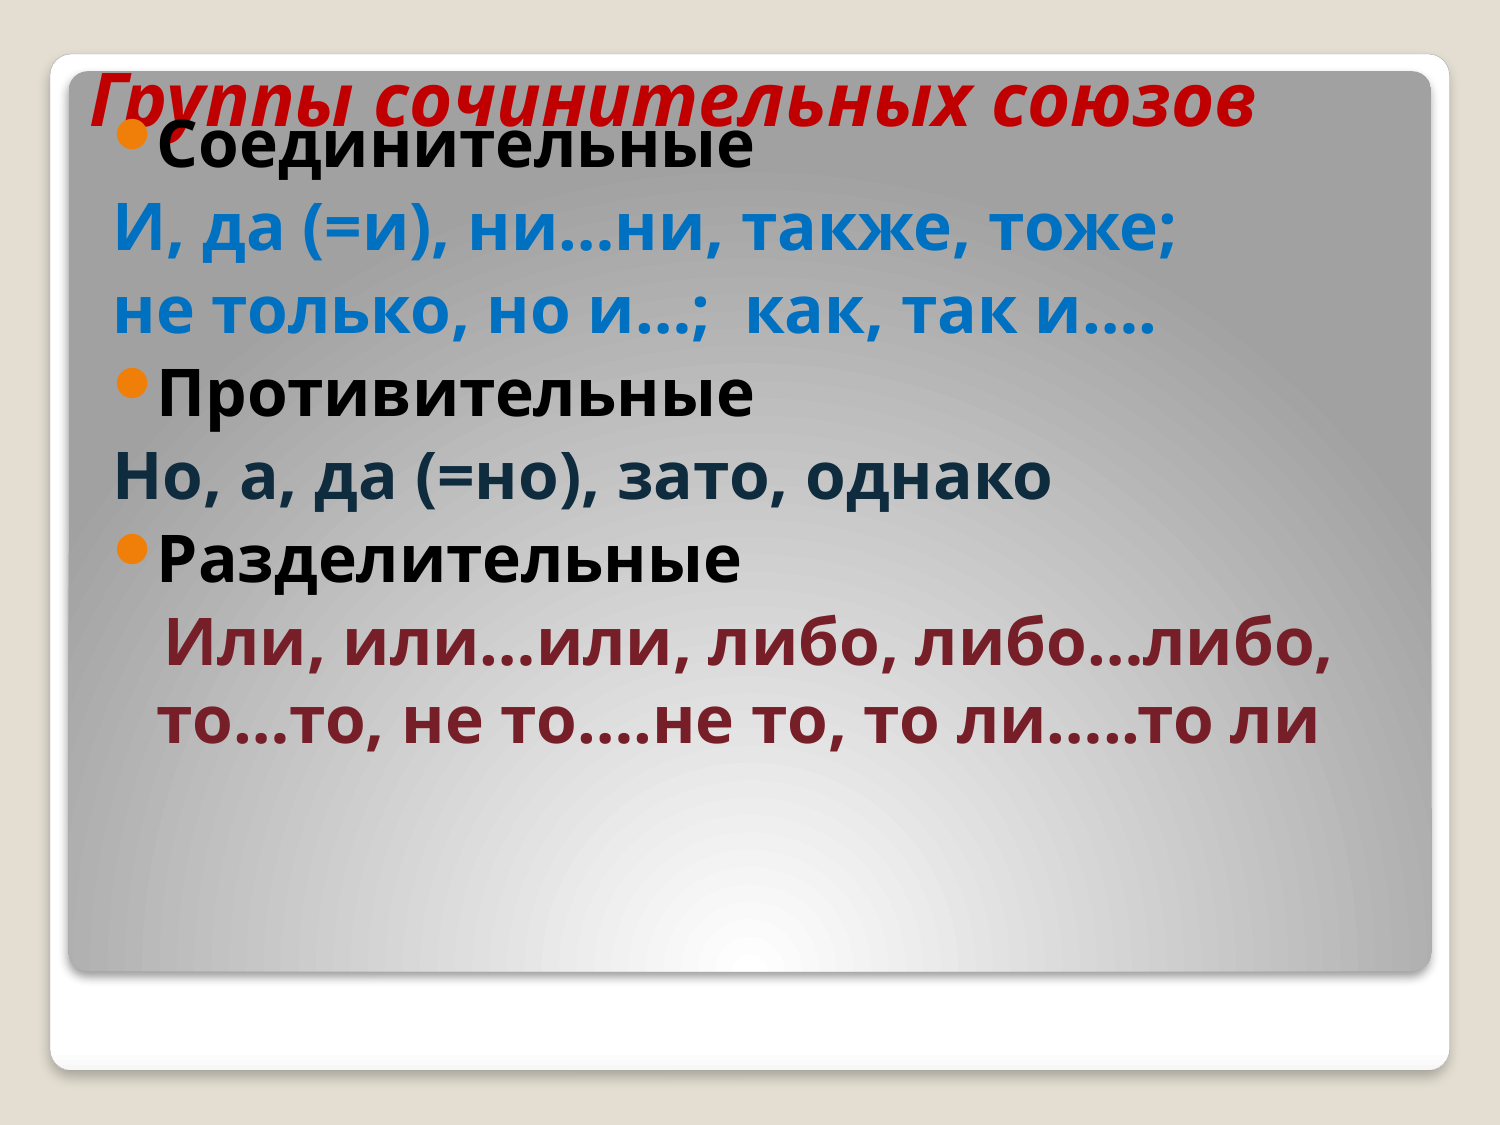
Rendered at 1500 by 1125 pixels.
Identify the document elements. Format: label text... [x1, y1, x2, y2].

list Соединительные И, да (=и), ни…ни, также, тоже; не только, но и…; как, так и…. Противительные Но, а, да (=но), зато, однако Разделительные Или, или…или, либо, либо…либо, то…то, не то….не то, то ли…..то ли [82, 86, 1425, 774]
title Группы сочинительных союзов [75, 45, 1425, 149]
